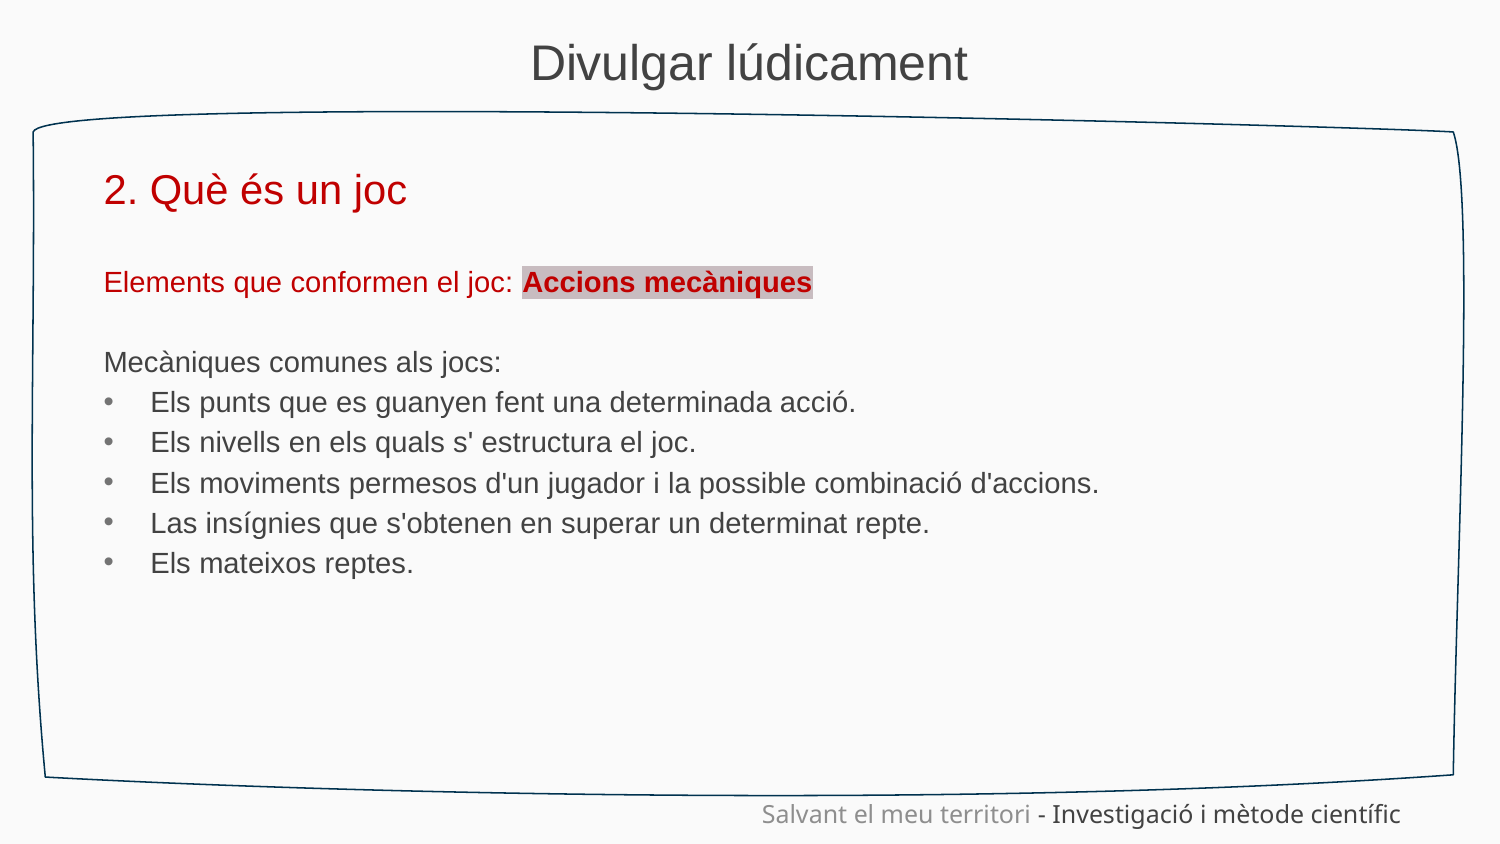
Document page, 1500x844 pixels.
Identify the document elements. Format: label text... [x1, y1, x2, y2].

title Divulgar lúdicament [0, 20, 1499, 106]
text_box Salvant el meu territori - Investigació i mètode científic [88, 790, 1417, 844]
text_box 2. Què és un joc [88, 147, 1417, 234]
text_box [32, 111, 1464, 780]
text_box Elements que conformen el joc: Accions mecàniques Mecàniques comunes als jocs: Els punts que es guanyen fent una determinada acció. Els nivells en els quals s' estructura el joc. Els moviments permesos d'un jugador i la possible combinació d'accions. Las insígnies que s'obtenen en superar un determinat repte. Els mateixos reptes. [88, 242, 1424, 791]
